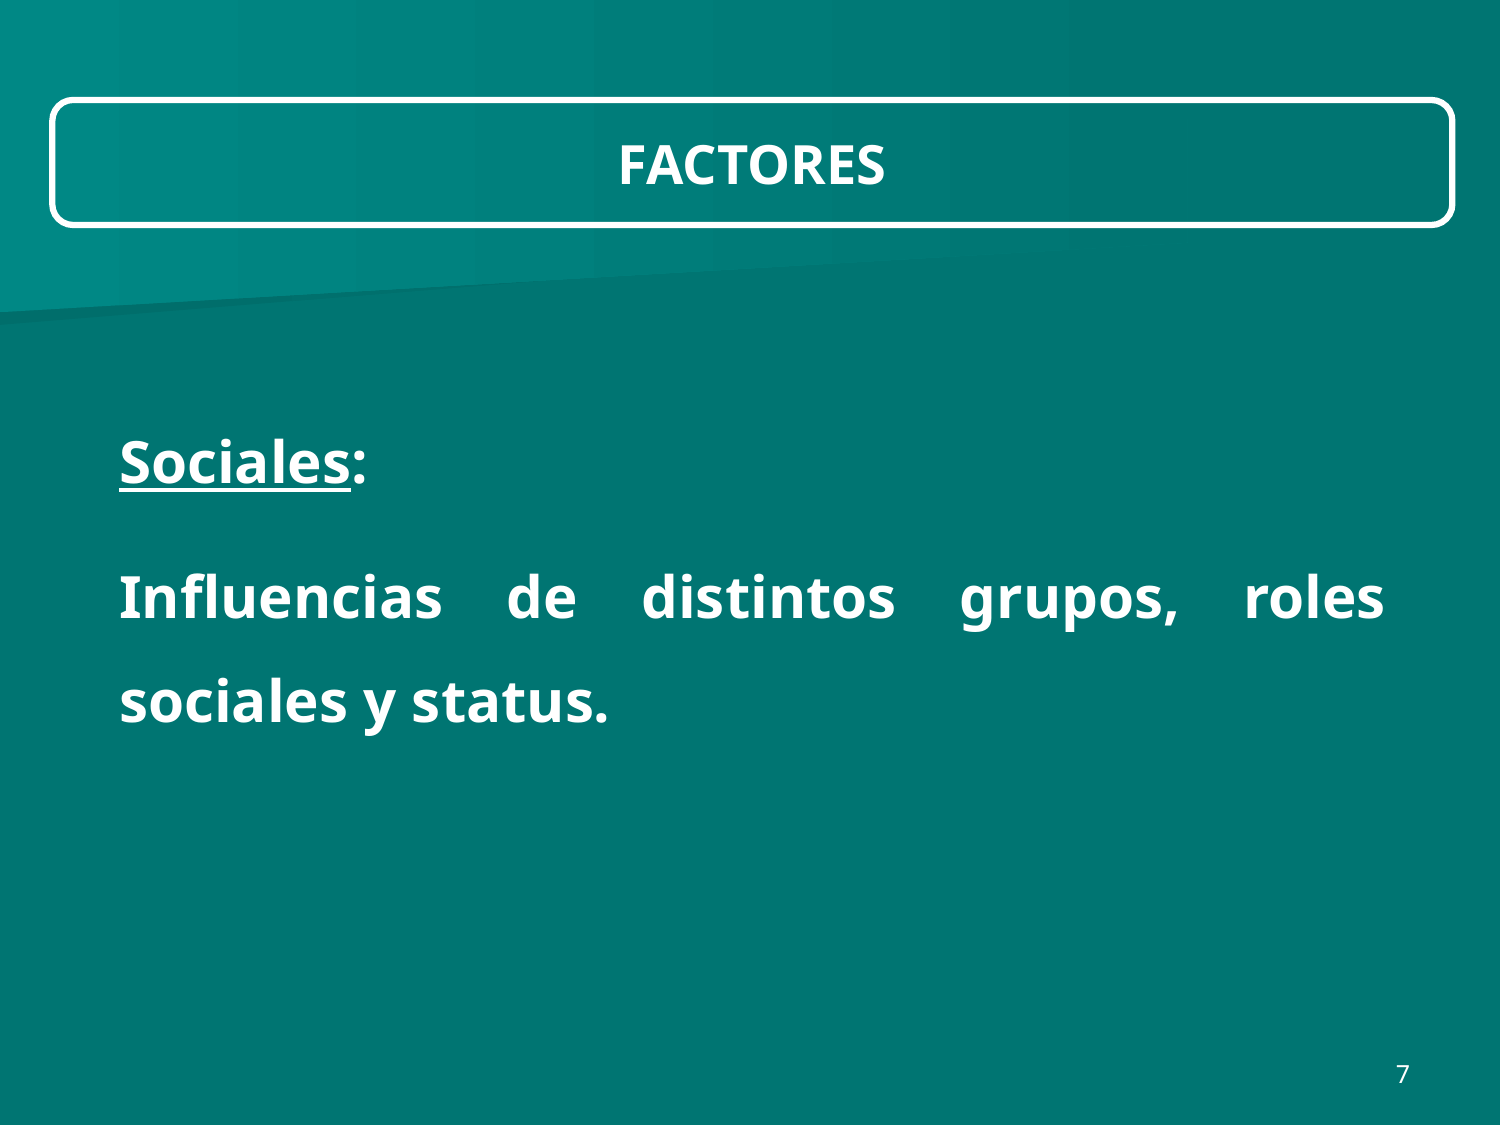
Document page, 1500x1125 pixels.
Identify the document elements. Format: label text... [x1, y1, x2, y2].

slide_number 7 [1074, 1024, 1426, 1101]
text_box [52, 99, 1453, 744]
